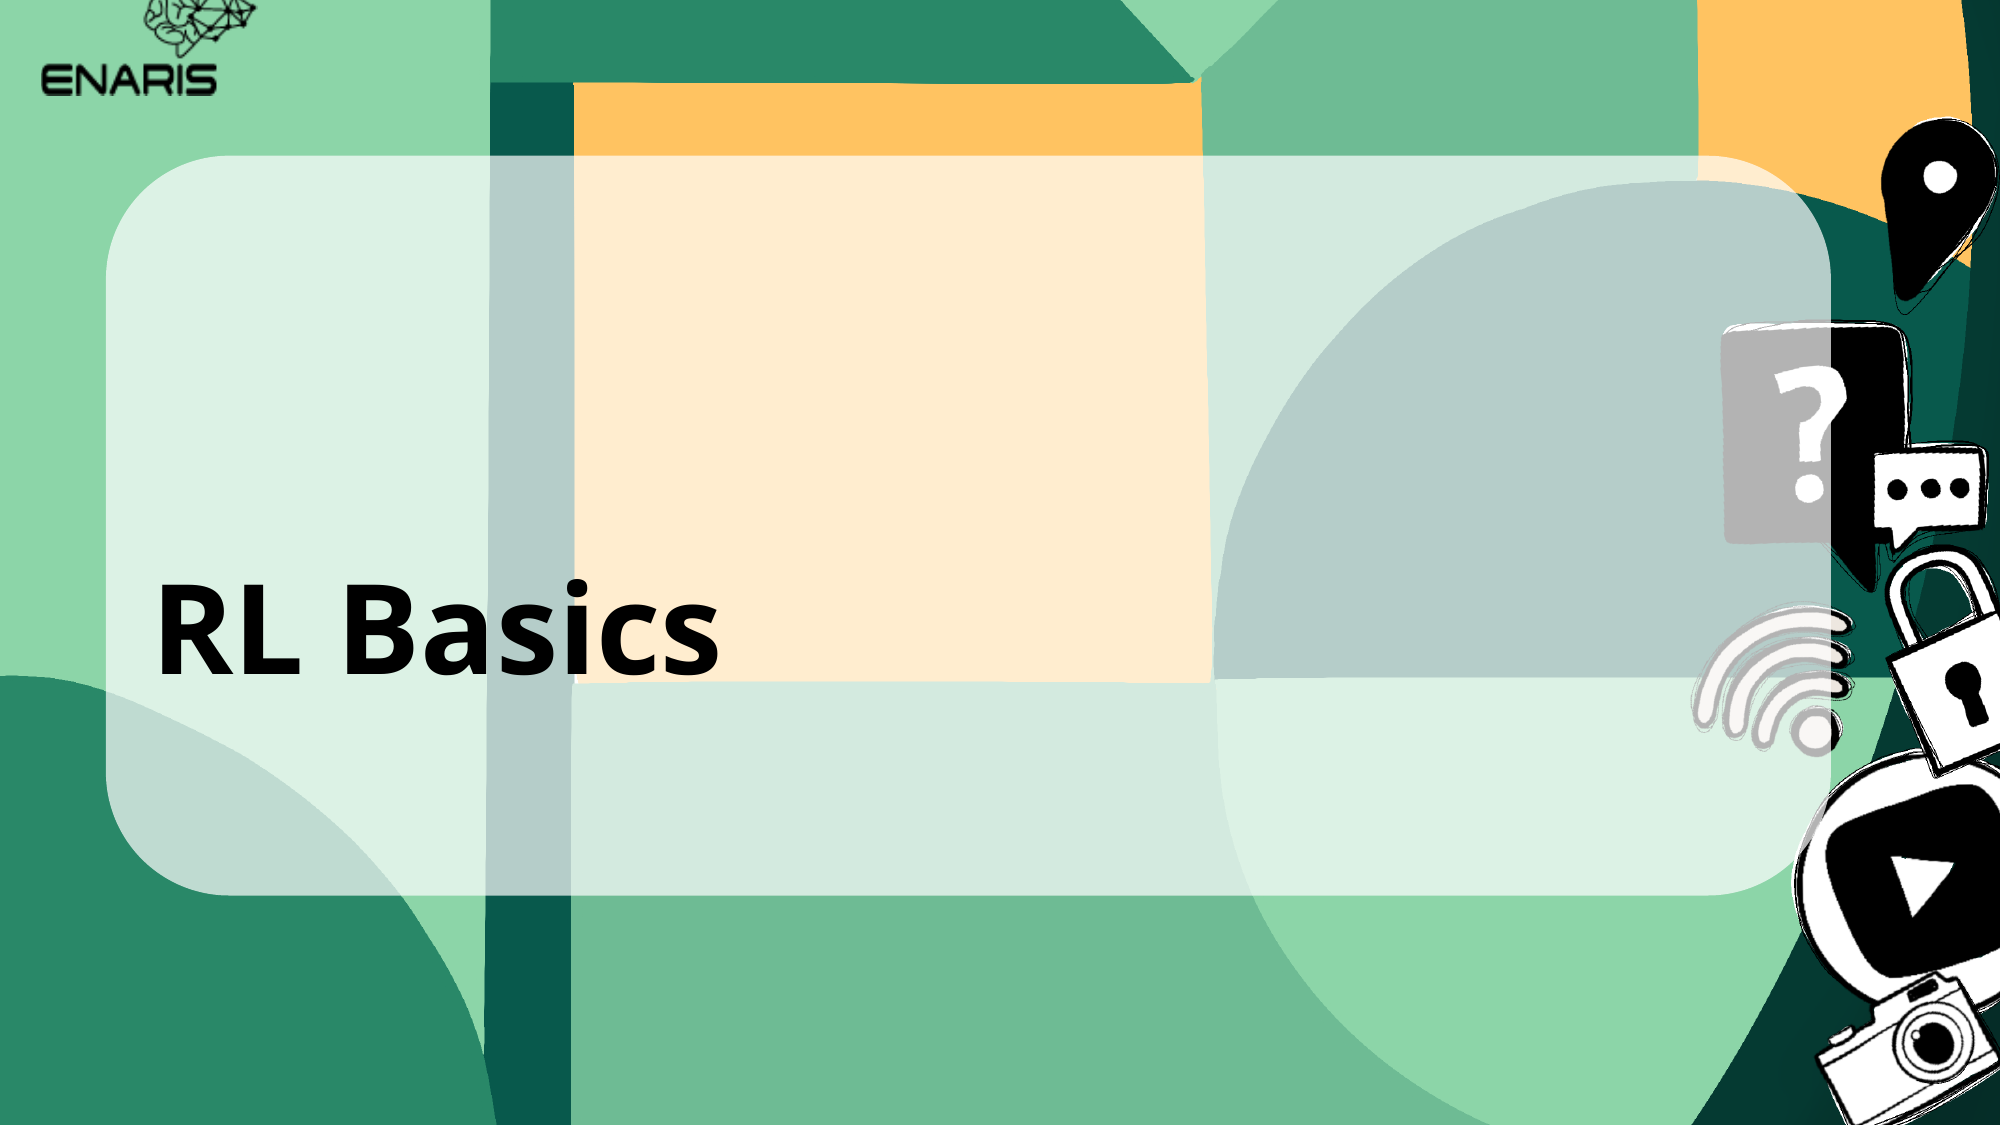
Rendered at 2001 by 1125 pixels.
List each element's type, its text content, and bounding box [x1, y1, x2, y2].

picture [0, 0, 2000, 1125]
title RL Basics [136, 126, 1719, 709]
